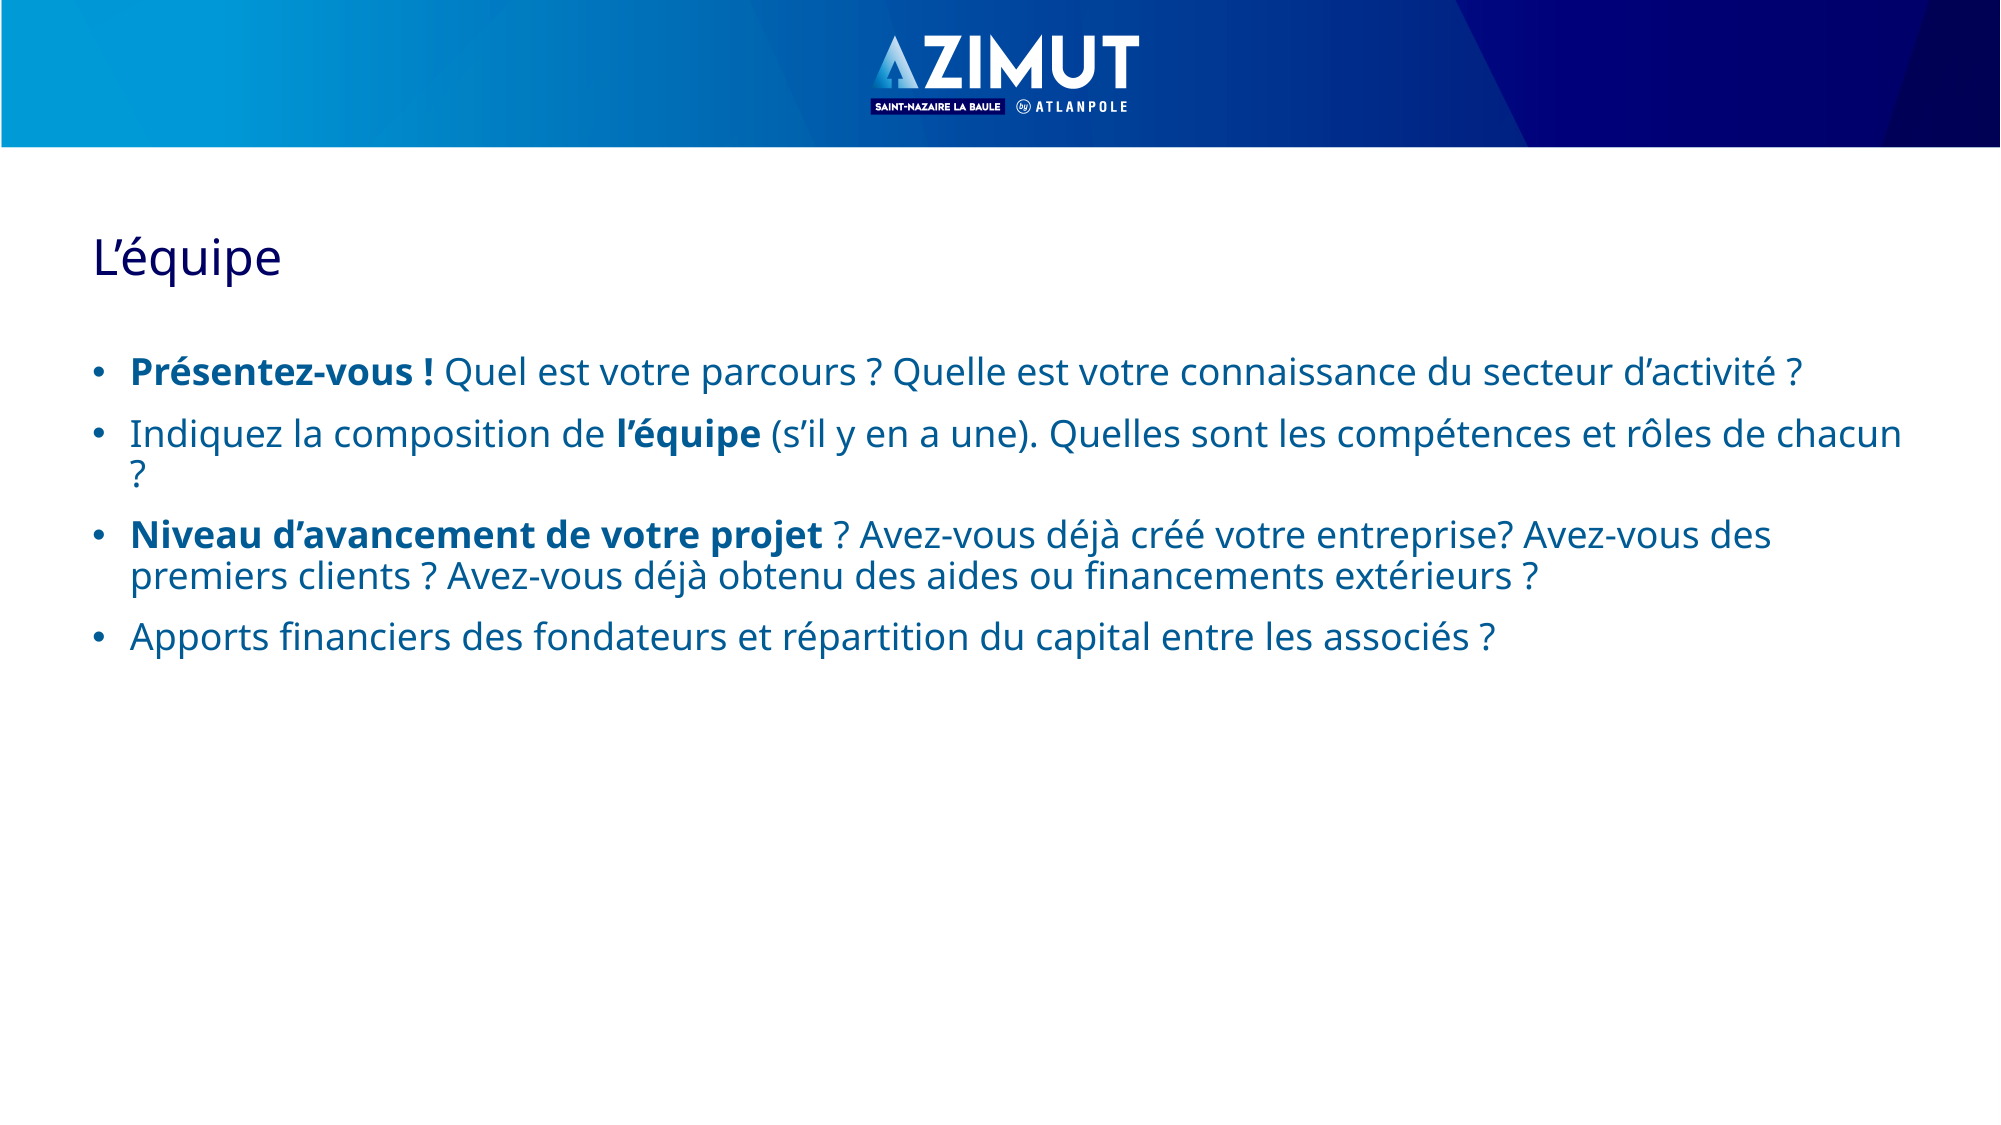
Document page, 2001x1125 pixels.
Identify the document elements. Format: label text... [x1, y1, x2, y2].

list Présentez-vous ! Quel est votre parcours ? Quelle est votre connaissance du secteur d’activité ? Indiquez la composition de l’équipe (s’il y en a une). Quelles sont les compétences et rôles de chacun ? Niveau d’avancement de votre projet ? Avez-vous déjà créé votre entreprise? Avez-vous des premiers clients ? Avez-vous déjà obtenu des aides ou financements extérieurs ? Apports financiers des fondateurs et répartition du capital entre les associés ? [77, 345, 1920, 1060]
picture [0, 0, 2000, 1125]
title L’équipe [77, 194, 1920, 324]
